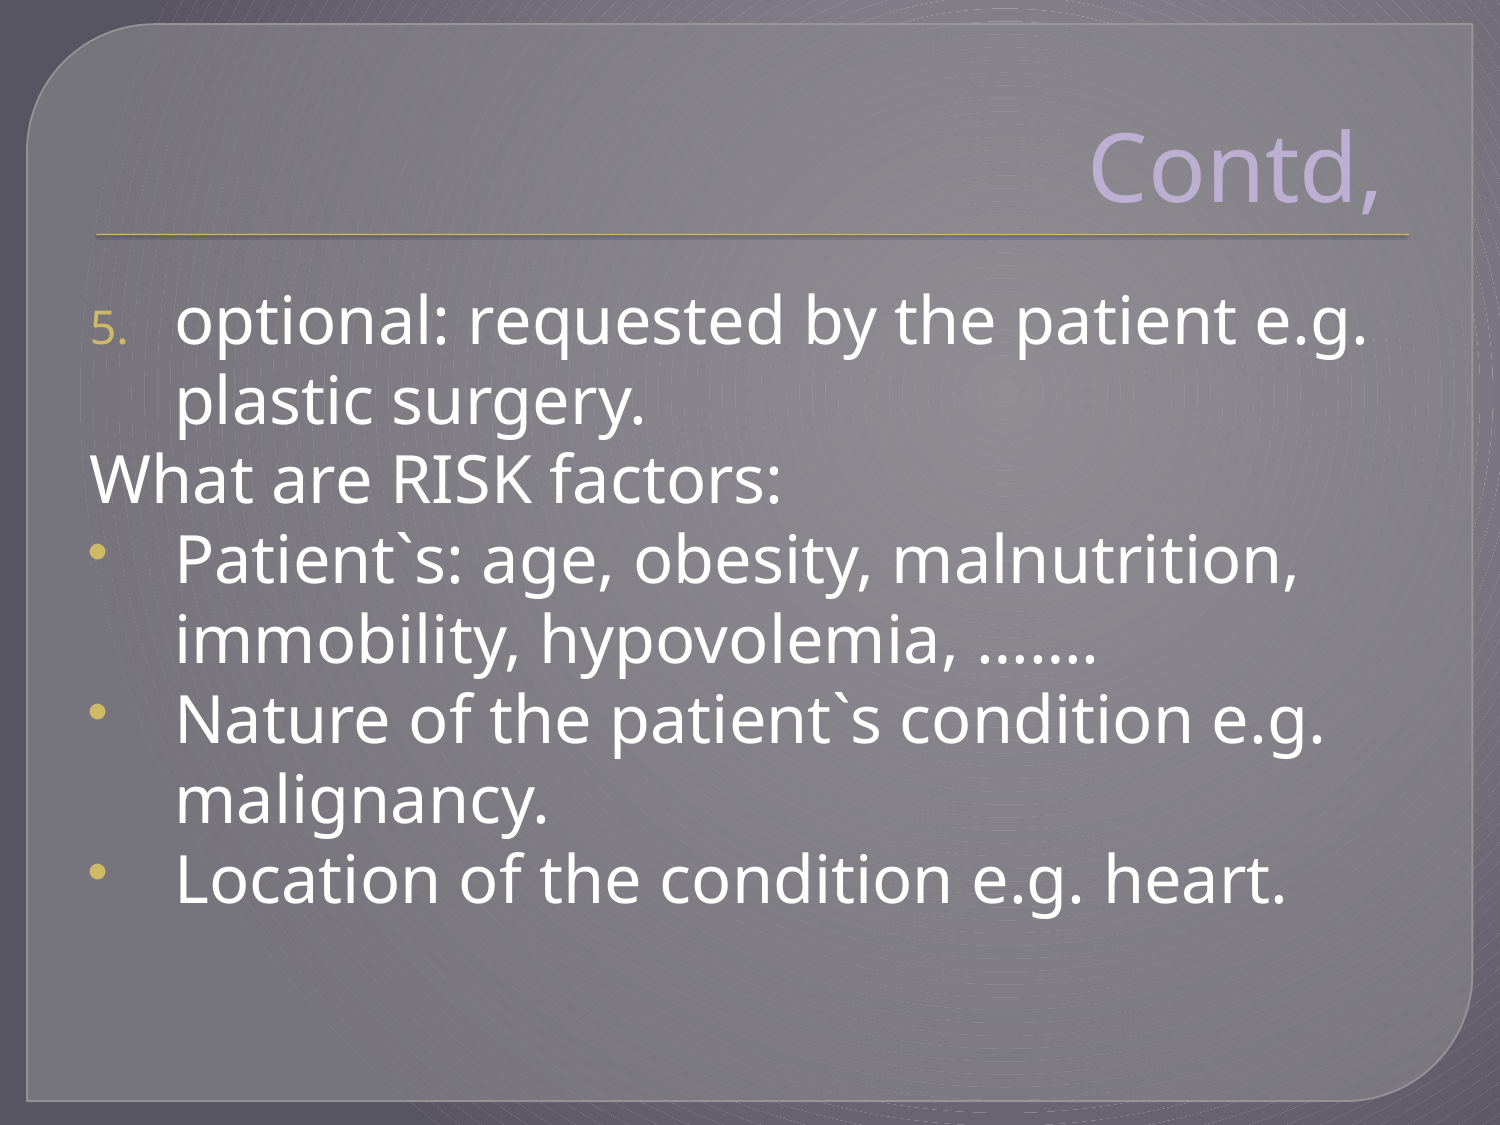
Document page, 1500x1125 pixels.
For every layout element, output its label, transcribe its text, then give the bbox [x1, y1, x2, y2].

title Contd, [75, 41, 1425, 230]
list optional: requested by the patient e.g. plastic surgery. What are RISK factors: Patient`s: age, obesity, malnutrition, immobility, hypovolemia, ……. Nature of the patient`s condition e.g. malignancy. Location of the condition e.g. heart. [75, 270, 1425, 1013]
